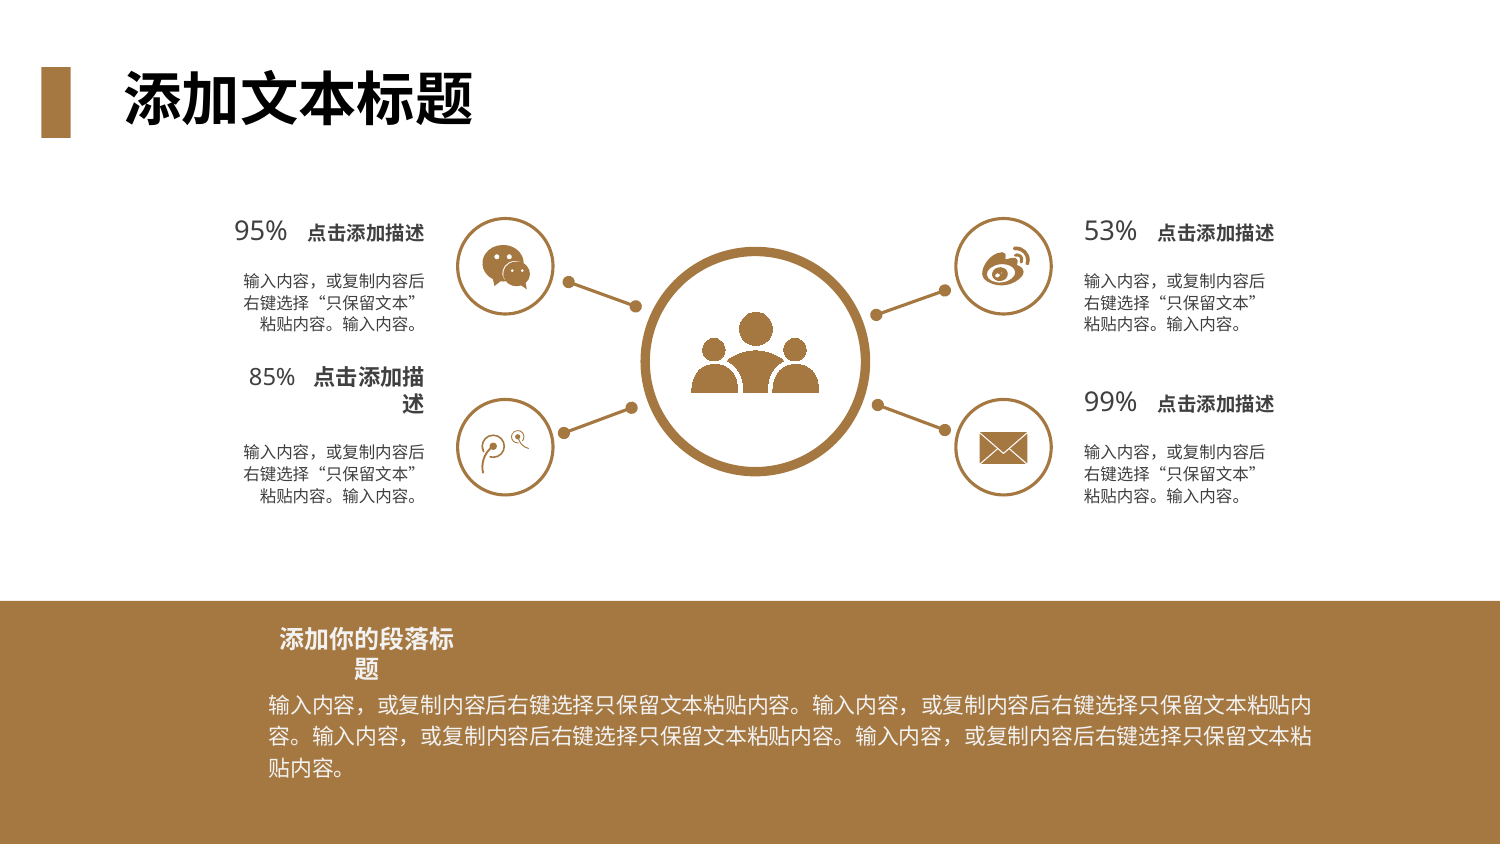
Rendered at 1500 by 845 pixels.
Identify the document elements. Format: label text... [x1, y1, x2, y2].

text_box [645, 251, 866, 472]
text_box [955, 399, 1052, 495]
text_box [0, 600, 1500, 844]
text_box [876, 290, 945, 315]
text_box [955, 218, 1052, 314]
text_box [563, 407, 632, 433]
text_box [568, 281, 636, 307]
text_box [457, 218, 553, 314]
text_box 添加文本标题 [108, 54, 633, 140]
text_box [1069, 371, 1291, 526]
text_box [253, 617, 1346, 822]
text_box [218, 354, 440, 526]
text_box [1069, 200, 1291, 355]
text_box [877, 404, 945, 430]
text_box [218, 200, 440, 354]
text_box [457, 399, 553, 495]
